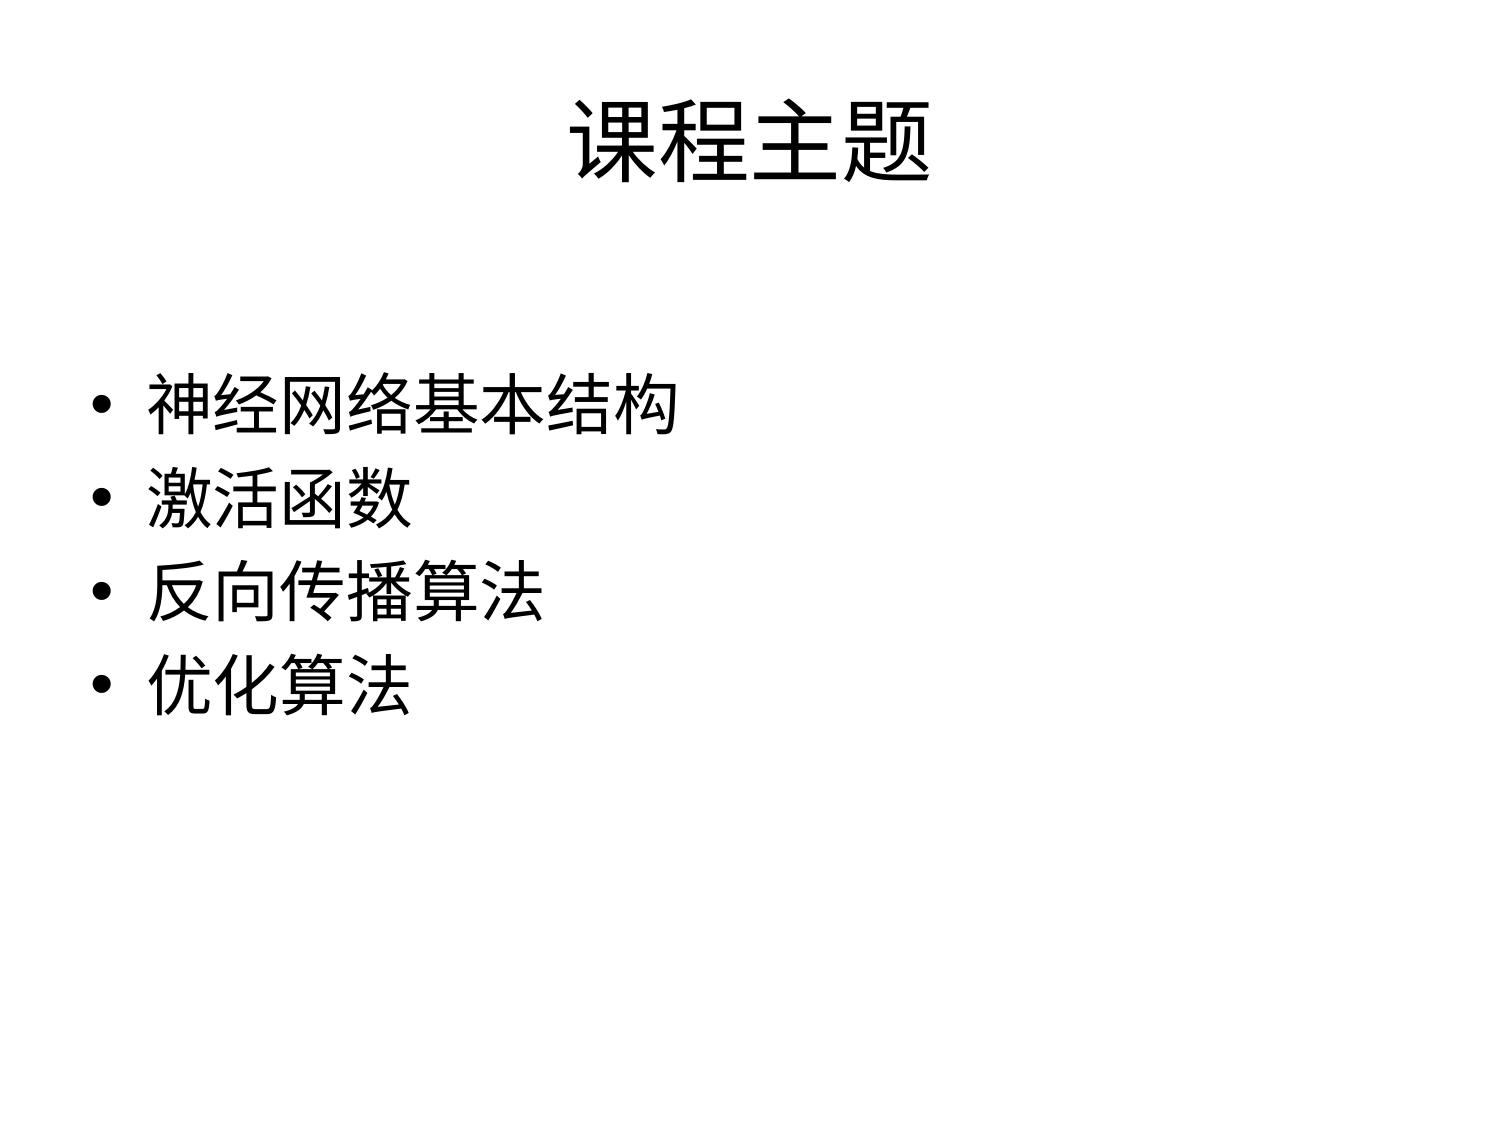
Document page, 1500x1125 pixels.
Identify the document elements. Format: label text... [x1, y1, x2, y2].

list 神经网络基本结构 激活函数 反向传播算法 优化算法 [75, 262, 1425, 1005]
title 课程主题 [75, 45, 1425, 233]
